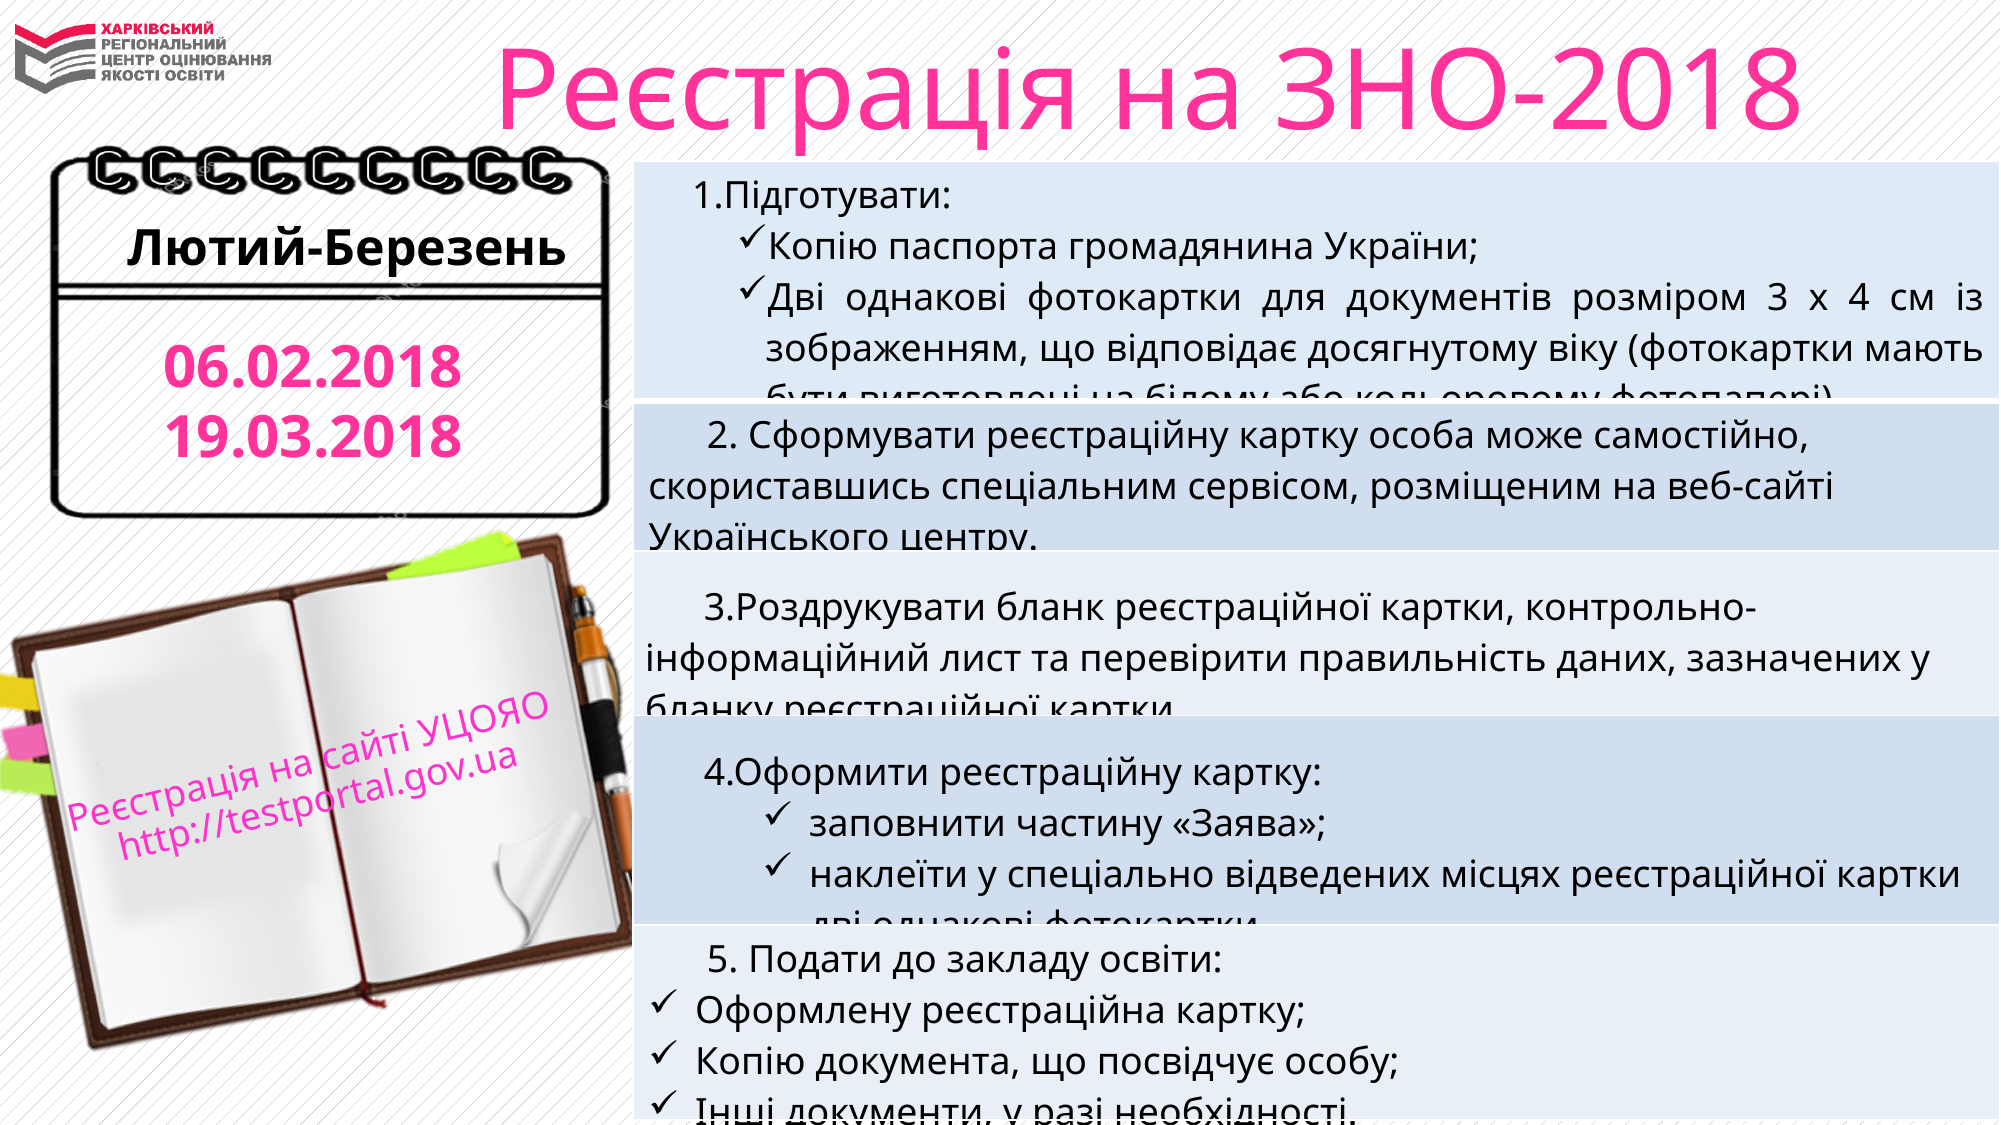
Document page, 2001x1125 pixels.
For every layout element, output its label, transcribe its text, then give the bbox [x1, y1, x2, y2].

table_cell 5. Подати до закладу освіти: Оформлену реєстраційна картку; Копію документа, що посвідчує особу; Інші документи, у разі необхідності. [634, 926, 1999, 1119]
title Реєстрація на ЗНО-2018 [389, 0, 1909, 160]
picture [14, 20, 271, 63]
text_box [0, 63, 756, 633]
table_cell 4.Оформити реєстраційну картку: заповнити частину «Заява»; наклеїти у спеціально відведених місцях реєстраційної картки дві однакові фотокартки. [640, 716, 1999, 924]
table_header 1.Підготувати: Копію паспорта громадянина України; Дві однакові фотокартки для документів розміром 3 х 4 см із зображенням, що відповідає досягнутому віку (фотокартки мають бути виготовлені на білому або кольоровому фотопапері). [756, 162, 1999, 398]
picture [34, 1034, 328, 1089]
table_cell 3.Роздрукувати бланк реєстраційної картки, контрольно-інформаційний лист та перевірити правильність даних, зазначених у бланку реєстраційної картки. [640, 552, 1999, 715]
table_cell 2. Сформувати реєстраційну картку особа може самостійно, скориставшись спеціальним сервісом, розміщеним на веб-сайті Українського центру. [756, 404, 1999, 550]
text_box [0, 532, 640, 1034]
